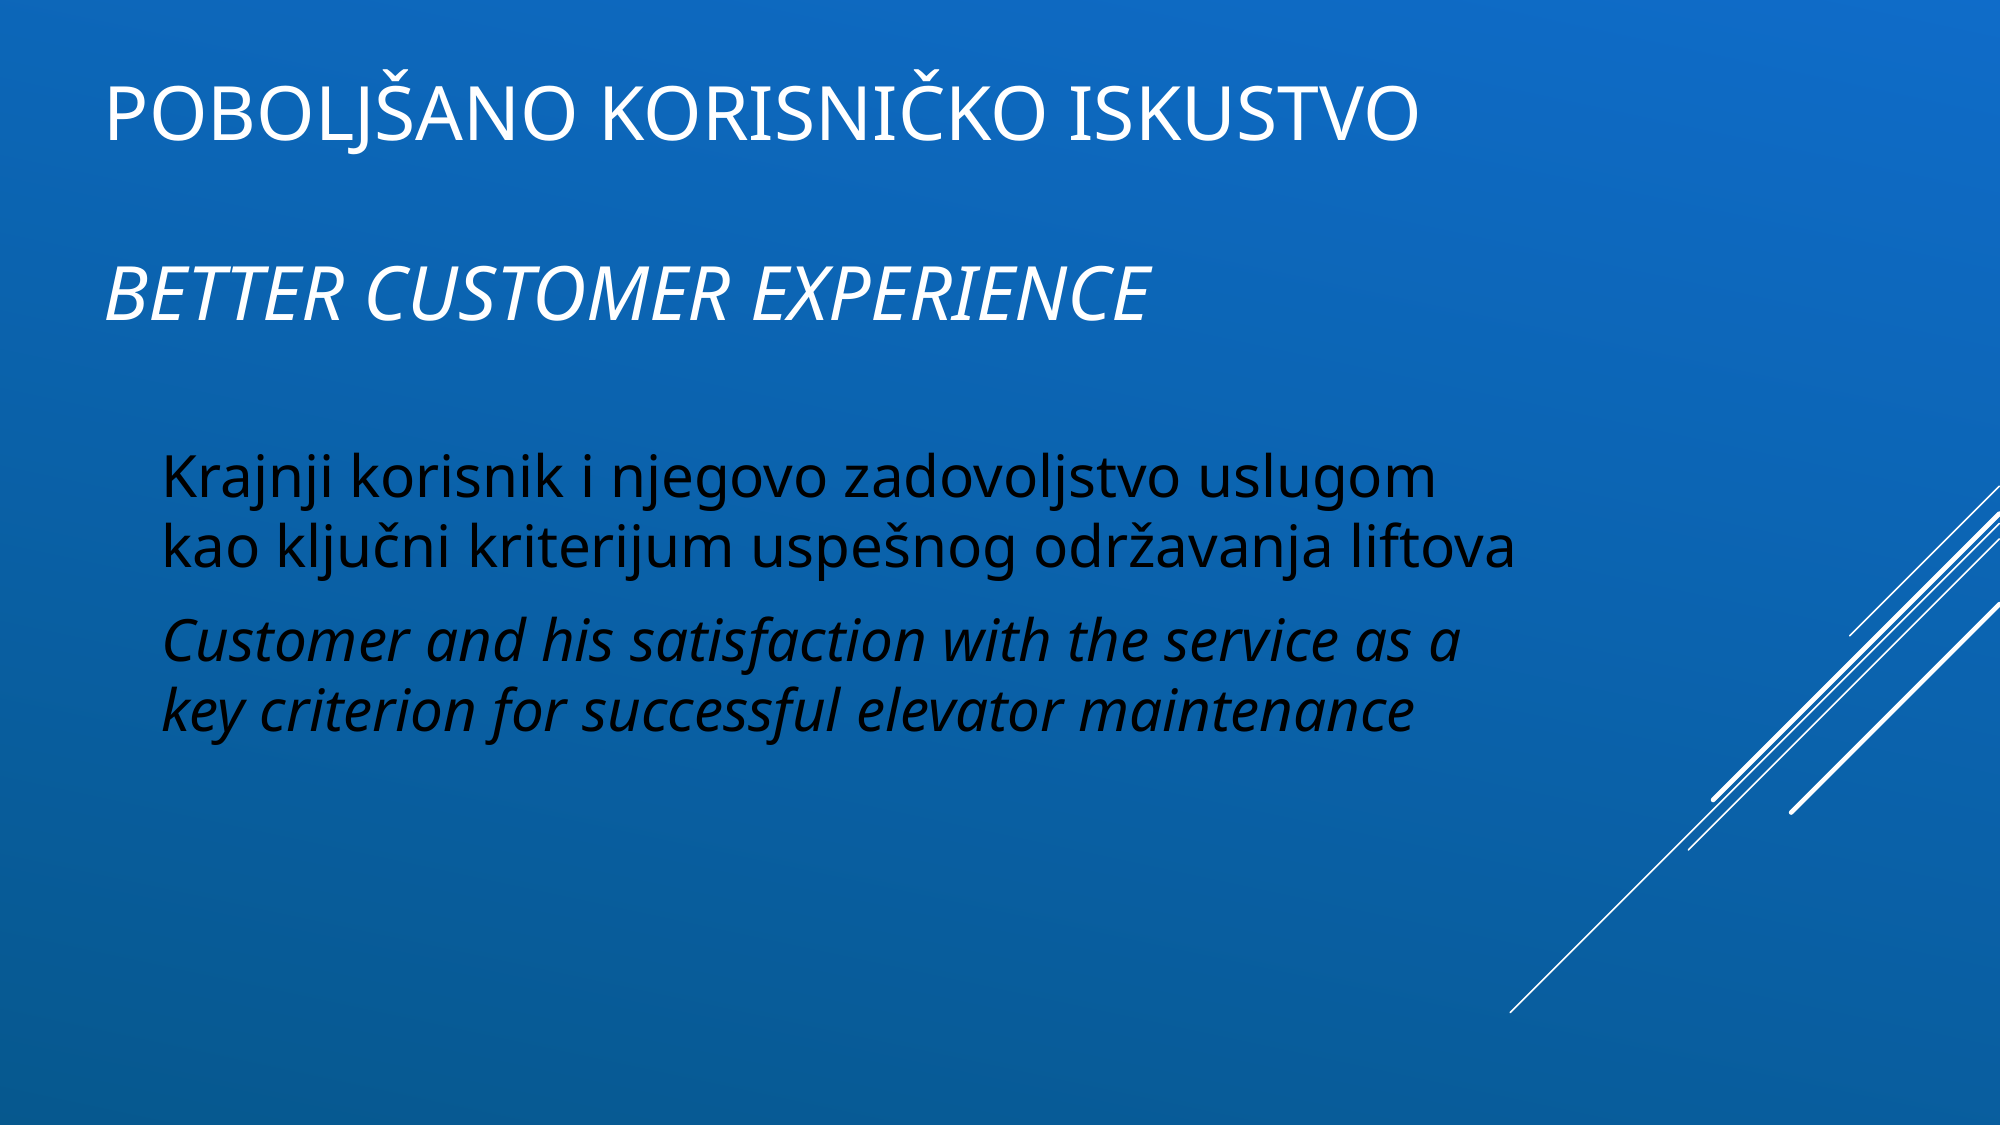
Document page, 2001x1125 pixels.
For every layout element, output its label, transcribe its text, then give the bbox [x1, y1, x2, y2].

title Poboljšano korisničko iskustvo Better customer experience [88, 0, 1489, 343]
list Krajnji korisnik i njegovo zadovoljstvo uslugom kao ključni kriterijum uspešnog održavanja liftova Customer and his satisfaction with the service as a key criterion for successful elevator maintenance [146, 431, 1547, 678]
